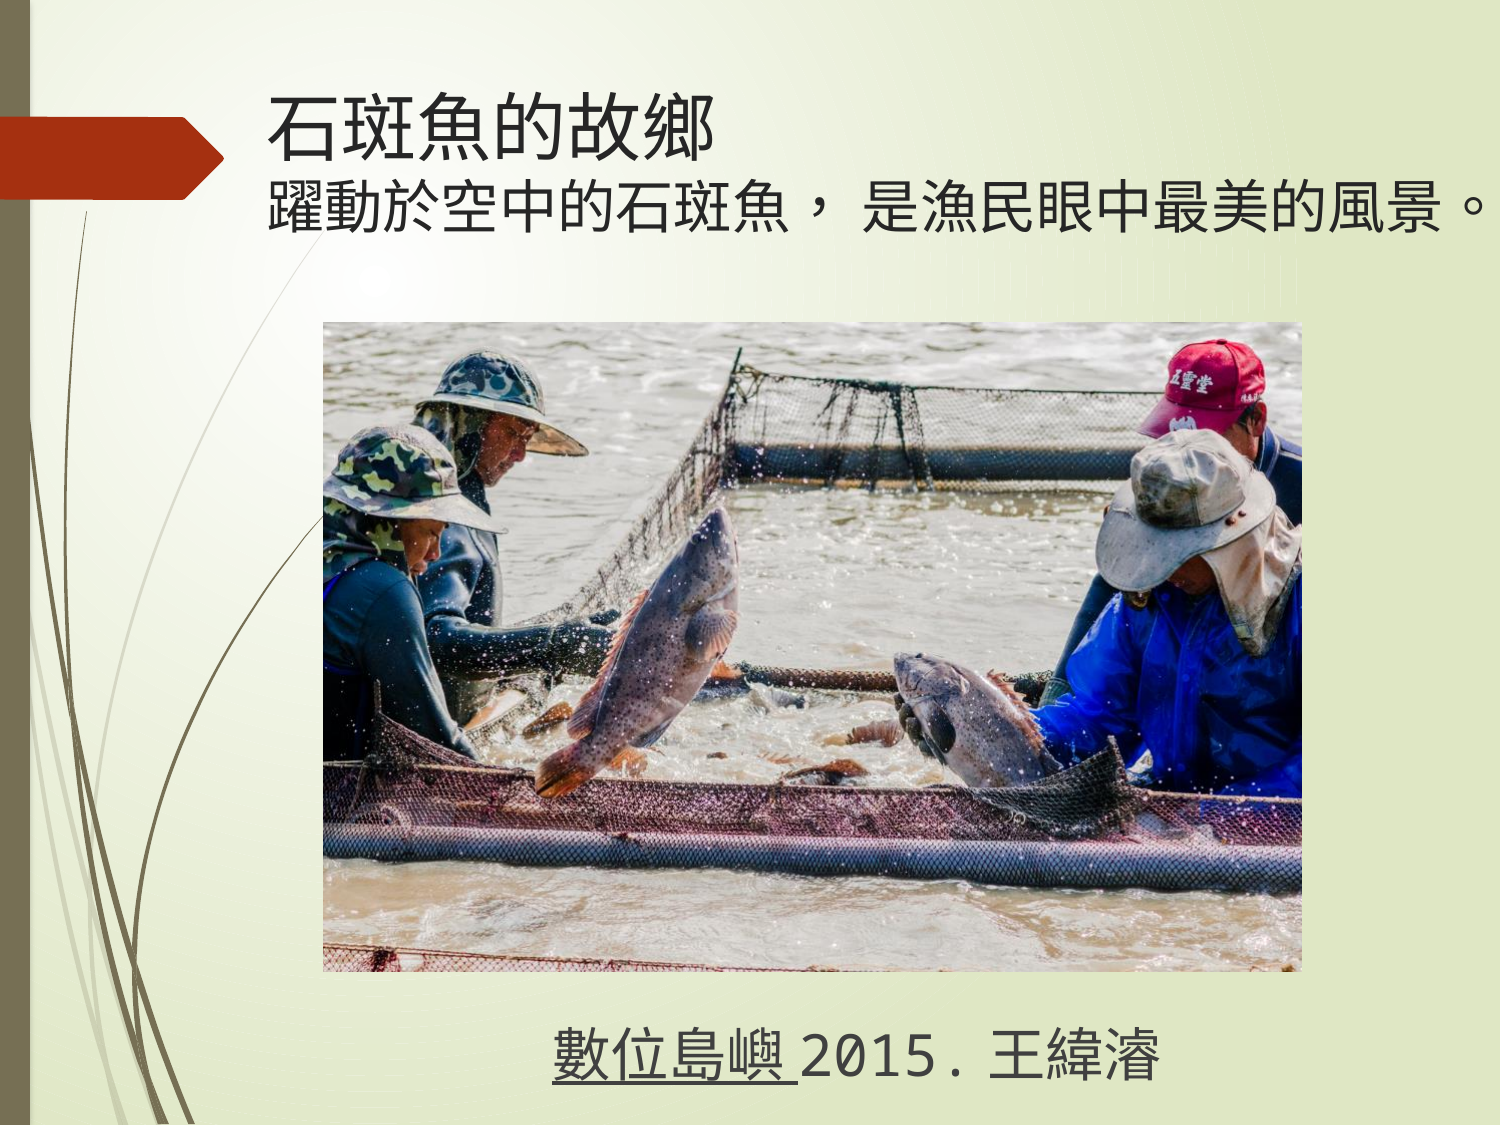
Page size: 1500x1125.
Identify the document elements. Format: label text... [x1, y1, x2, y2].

title 石斑魚的故鄉 躍動於空中的石斑魚， 是漁民眼中最美的風景。 [251, 73, 1500, 284]
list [322, 321, 1302, 972]
text_box 數位島嶼 2015.王緯濬 [537, 1010, 1211, 1100]
